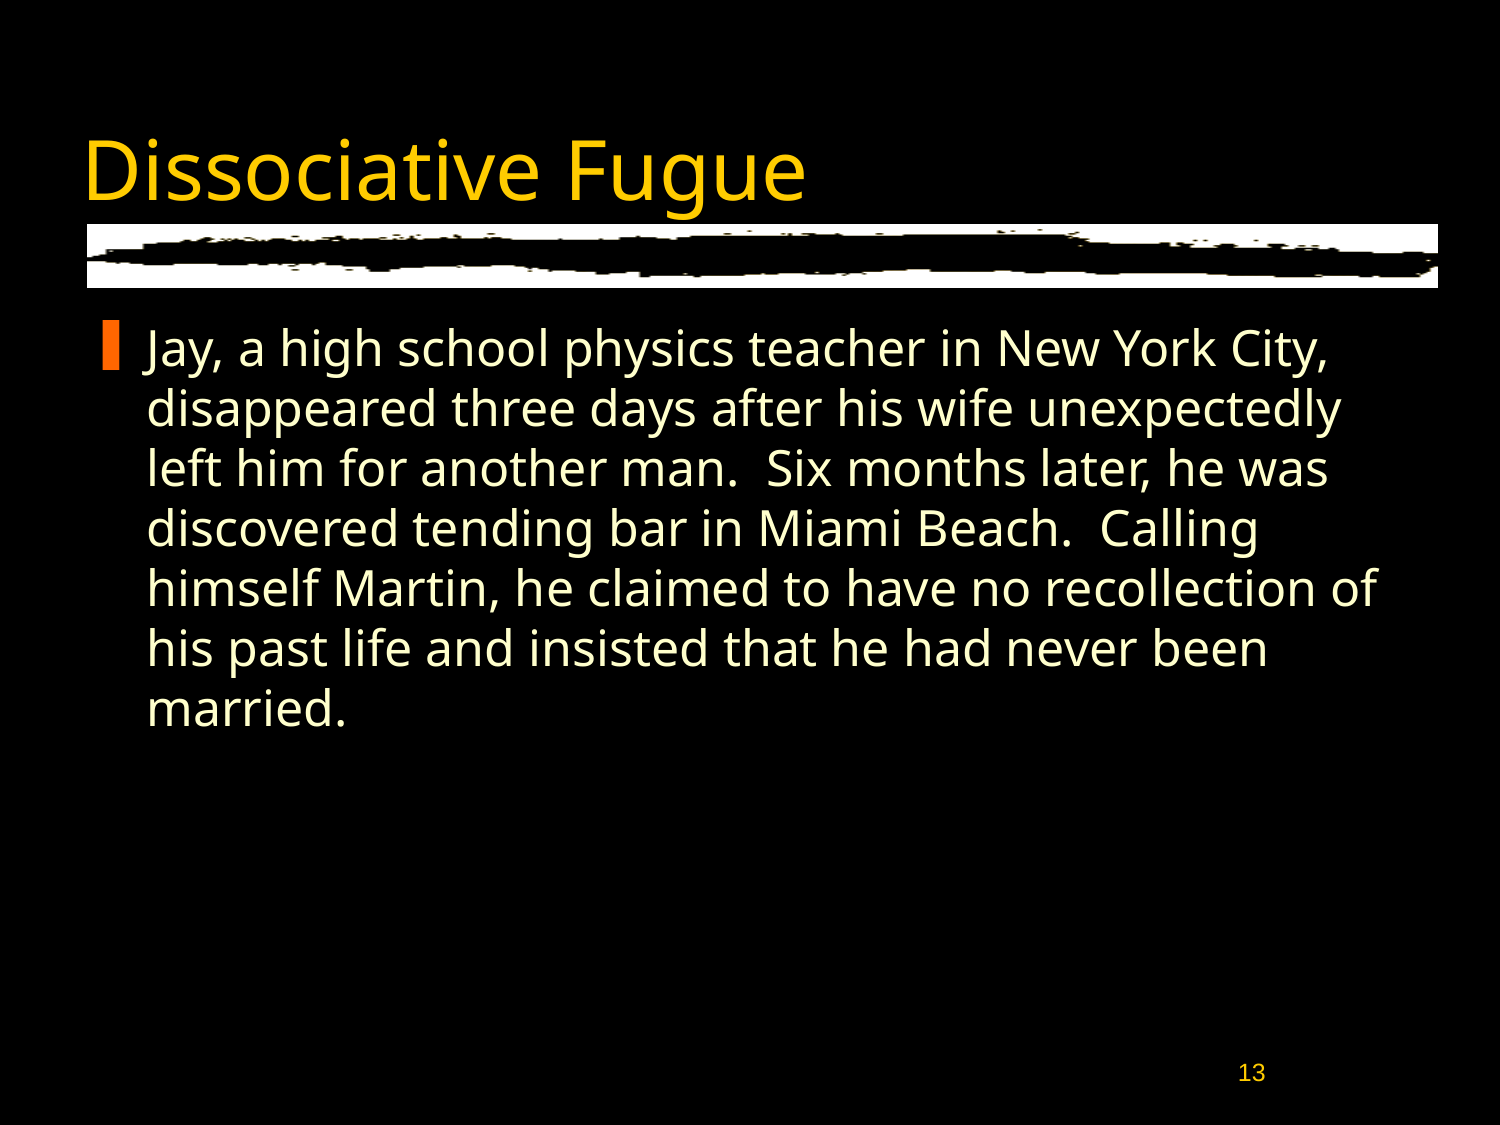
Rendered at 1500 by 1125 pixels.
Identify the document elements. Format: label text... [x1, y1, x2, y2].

title Dissociative Fugue [66, 37, 1342, 226]
list Jay, a high school physics teacher in New York City, disappeared three days after his wife unexpectedly left him for another man. Six months later, he was discovered tending bar in Miami Beach. Calling himself Martin, he claimed to have no recollection of his past life and insisted that he had never been married. [74, 309, 1417, 994]
